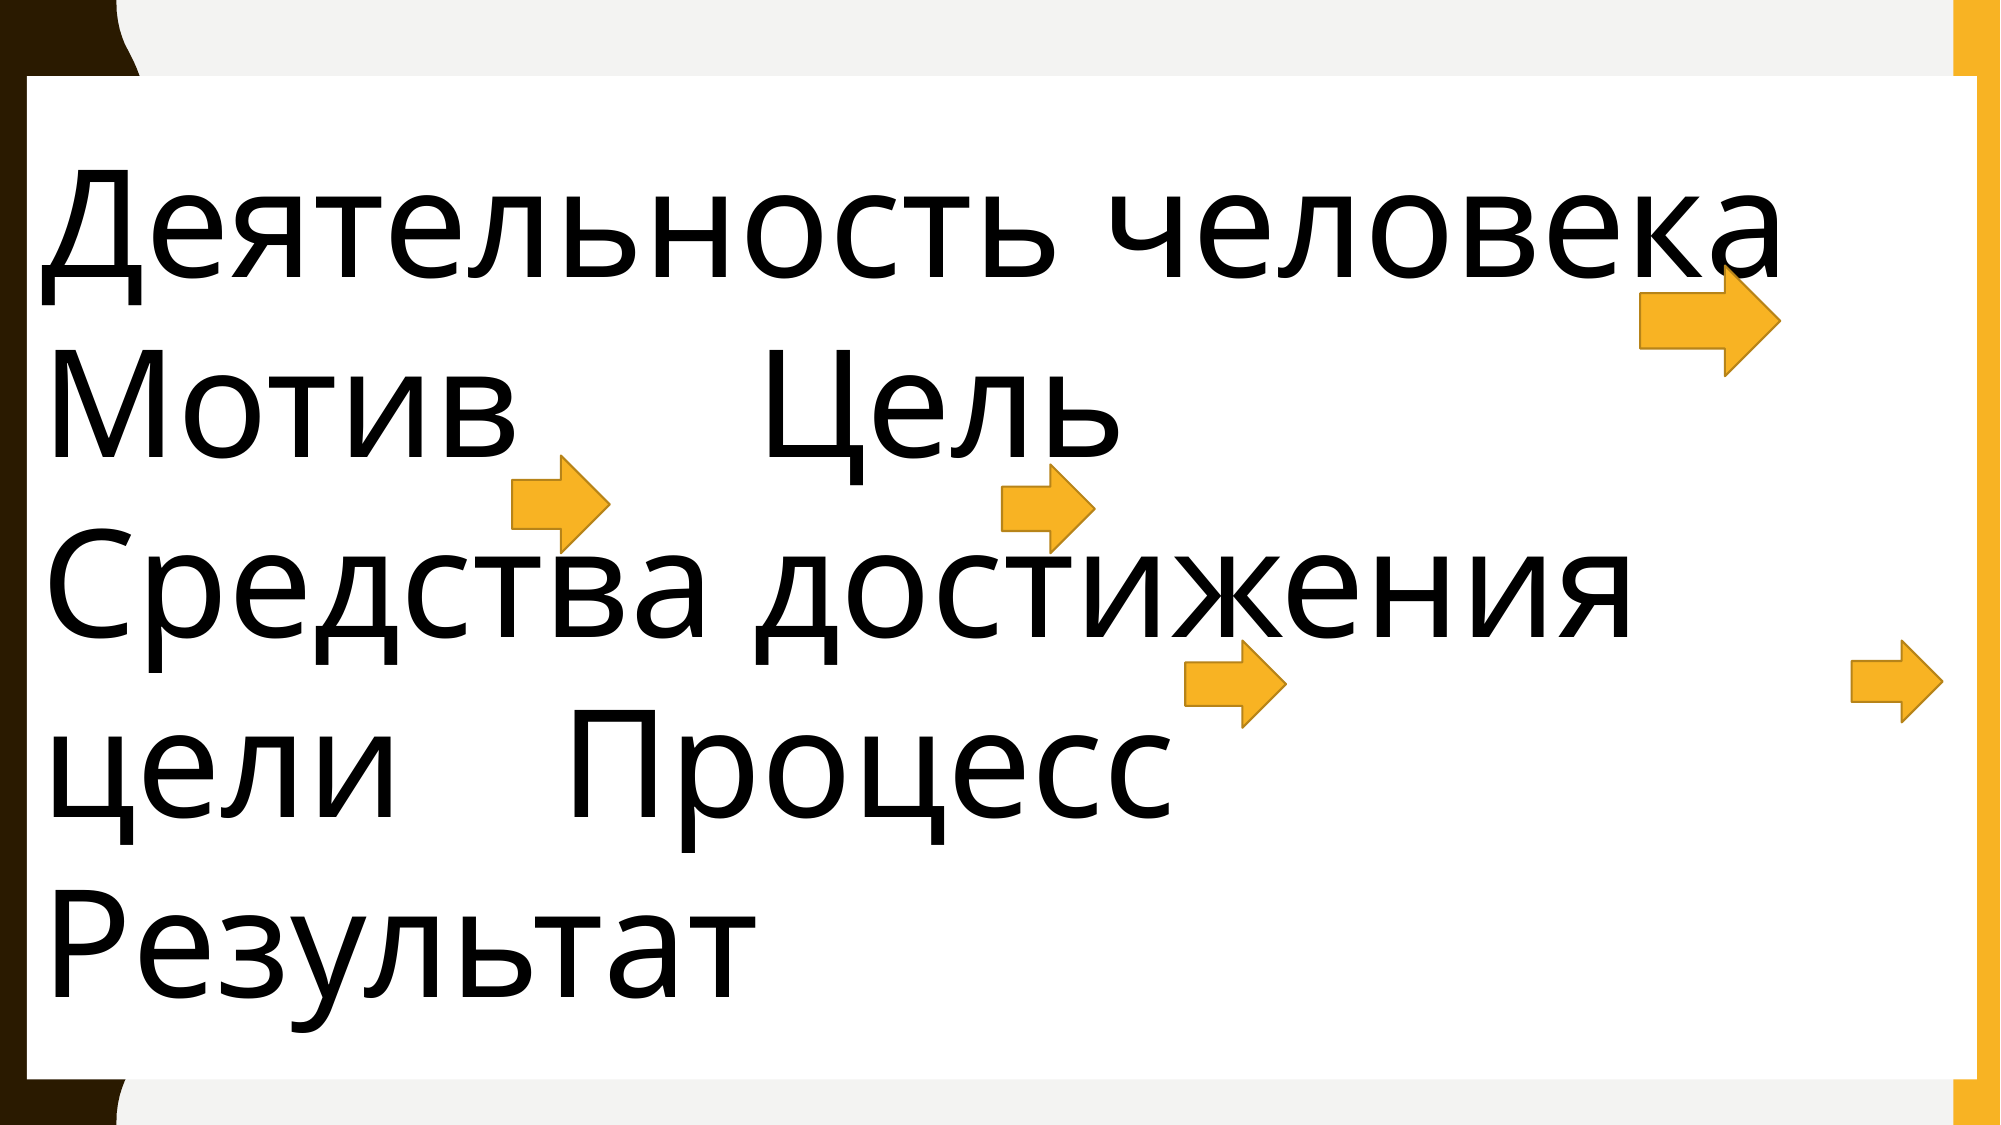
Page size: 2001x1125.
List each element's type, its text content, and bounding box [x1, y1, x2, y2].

text_box [1184, 639, 1287, 729]
text_box [1850, 639, 1944, 724]
text_box [1000, 463, 1096, 555]
text_box [511, 454, 611, 555]
text_box Деятельность человека Мотив Цель Средства достижения цели Процесс Результат [26, 75, 1978, 1081]
text_box [1639, 264, 1782, 378]
